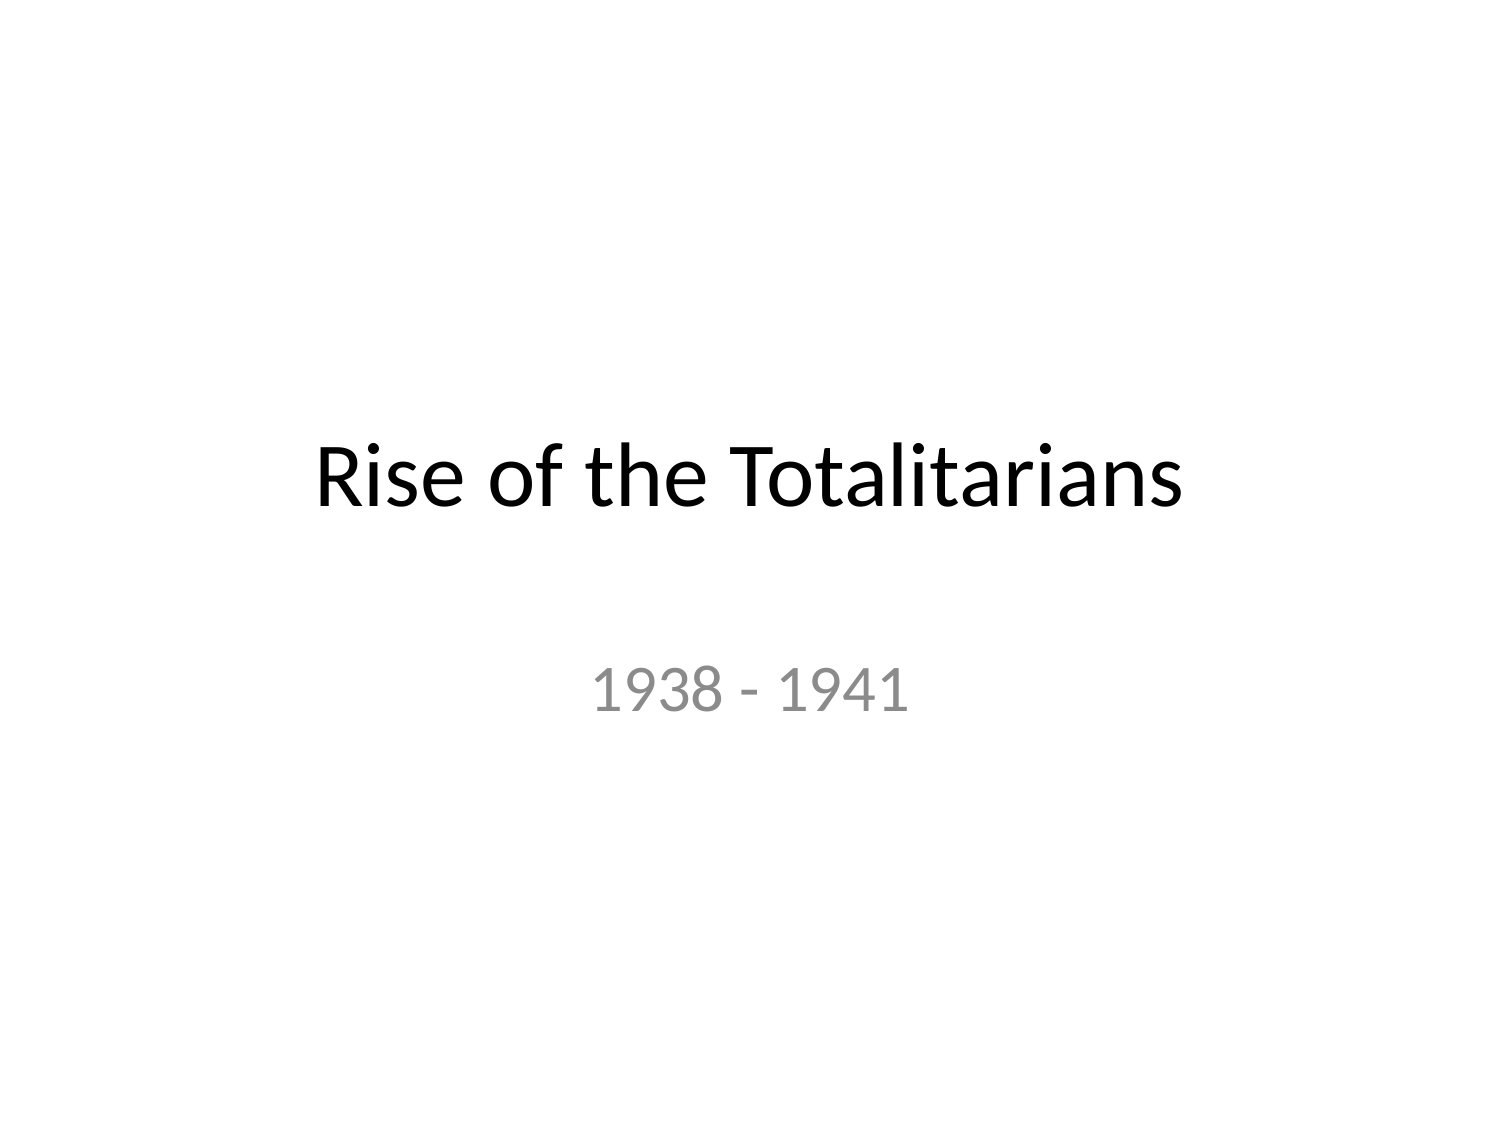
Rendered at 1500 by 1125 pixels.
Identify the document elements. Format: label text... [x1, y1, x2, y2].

title Rise of the Totalitarians [112, 349, 1388, 591]
subtitle 1938 - 1941 [225, 637, 1275, 925]
